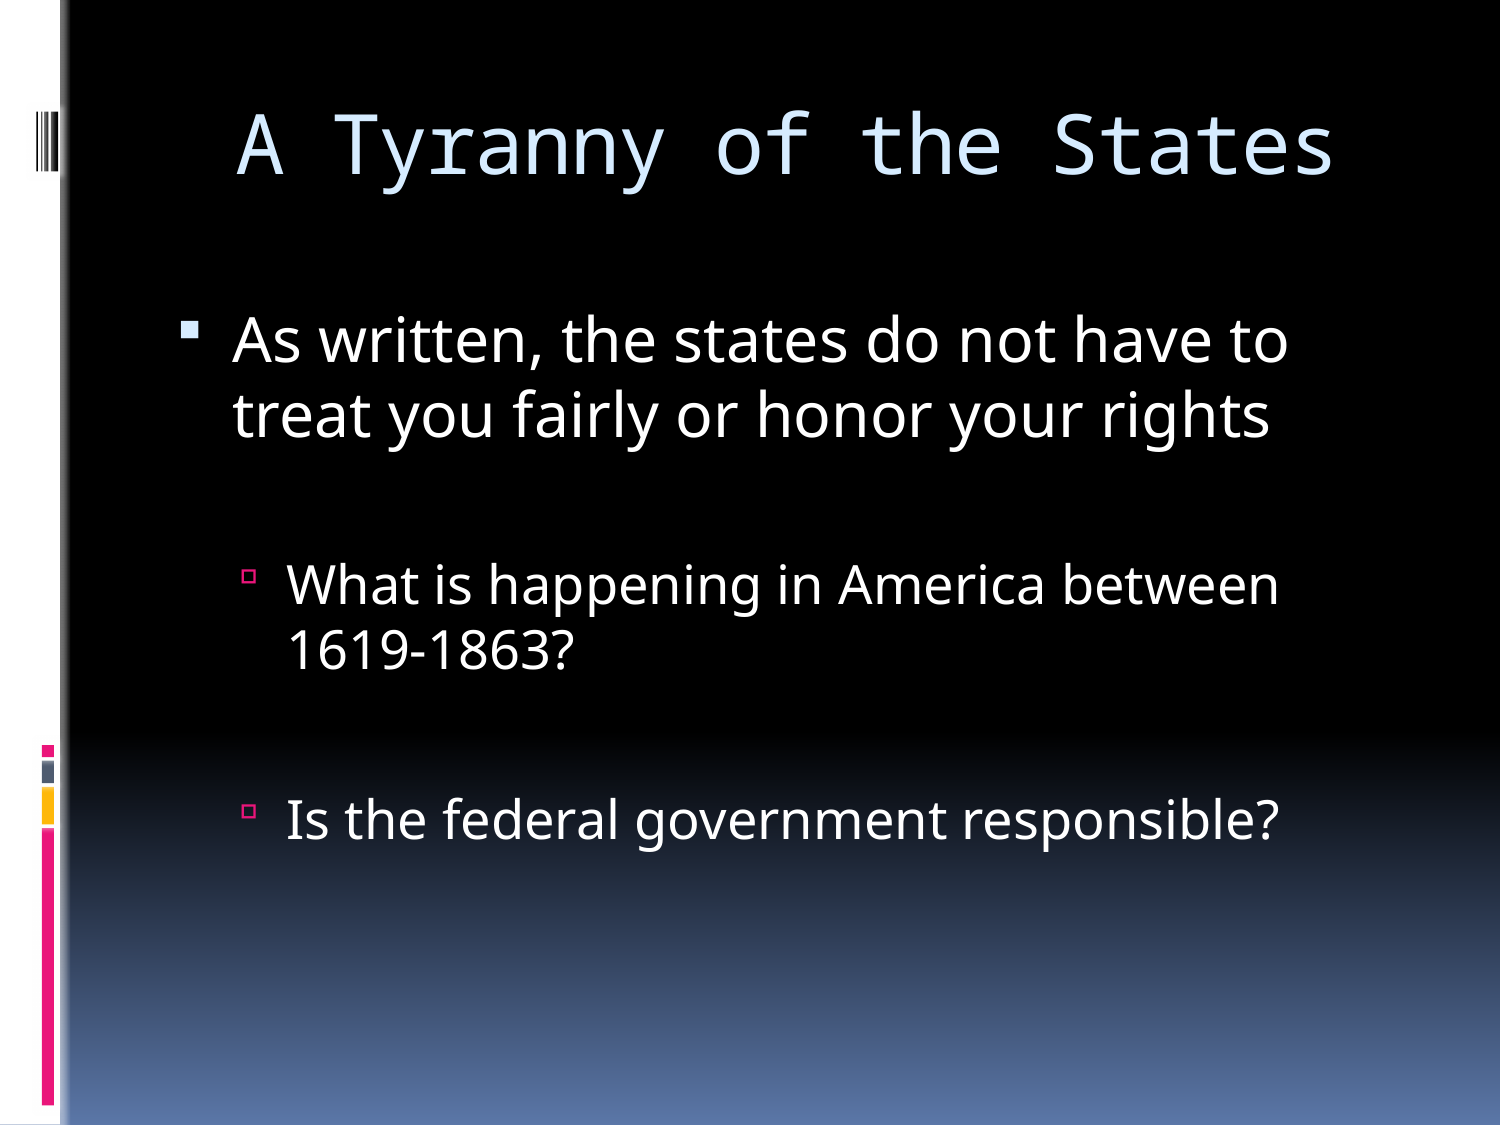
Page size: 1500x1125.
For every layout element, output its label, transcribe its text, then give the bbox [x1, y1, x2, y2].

list As written, the states do not have to treat you fairly or honor your rights What is happening in America between 1619-1863? Is the federal government responsible? [150, 292, 1425, 1043]
title A Tyranny of the States [150, 83, 1425, 234]
